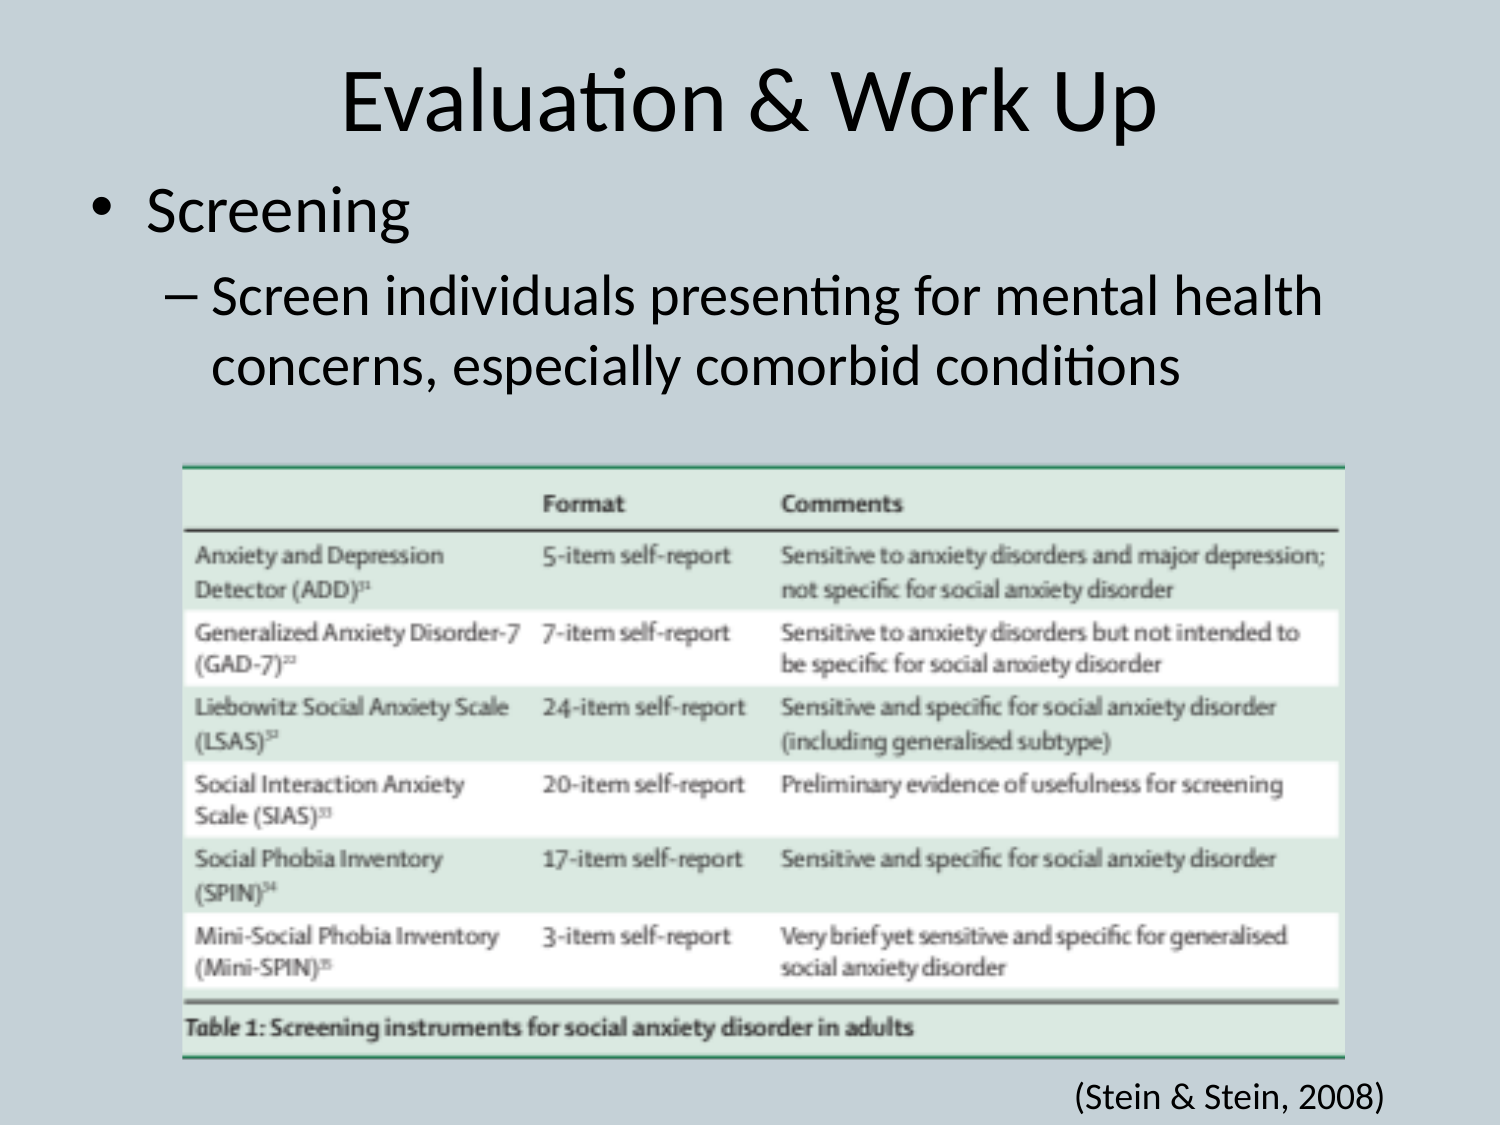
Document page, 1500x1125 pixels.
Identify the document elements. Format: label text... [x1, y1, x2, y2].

list Screening Screen individuals presenting for mental health concerns, especially comorbid conditions [75, 157, 1425, 1005]
title Evaluation & Work Up [75, 0, 1425, 157]
text_box (Stein & Stein, 2008) [1059, 1064, 1500, 1125]
picture [182, 449, 1346, 1068]
